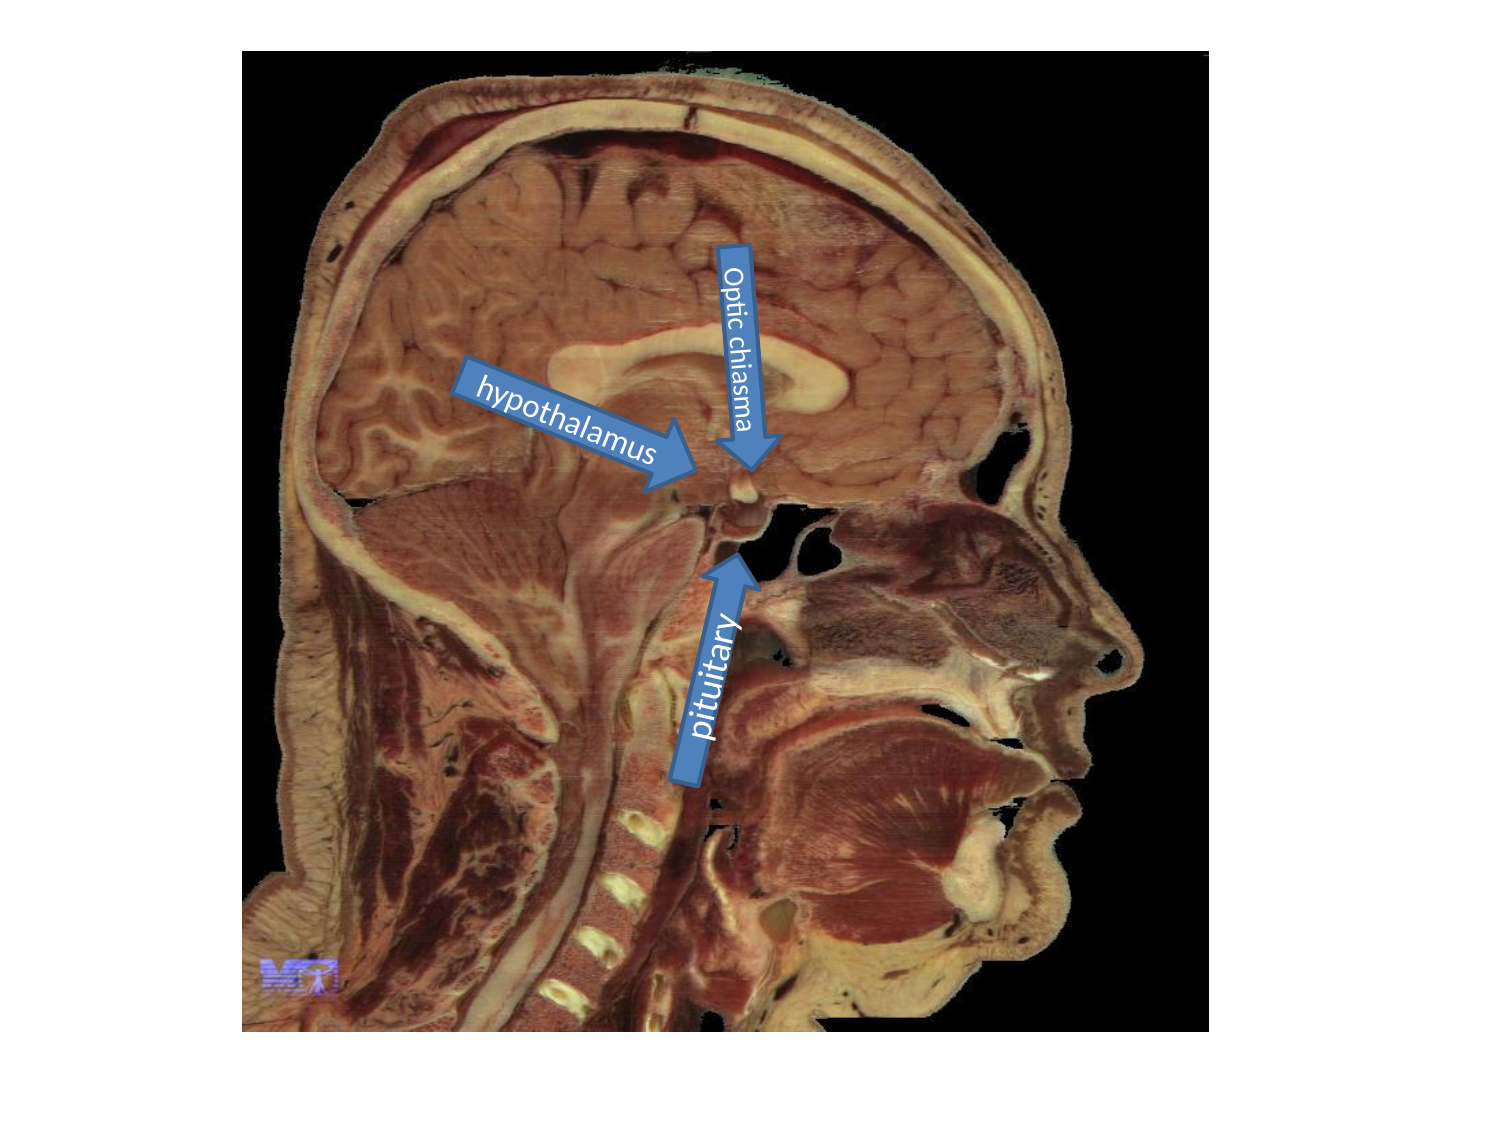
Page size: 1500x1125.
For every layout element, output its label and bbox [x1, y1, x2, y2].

picture [241, 51, 1209, 1033]
